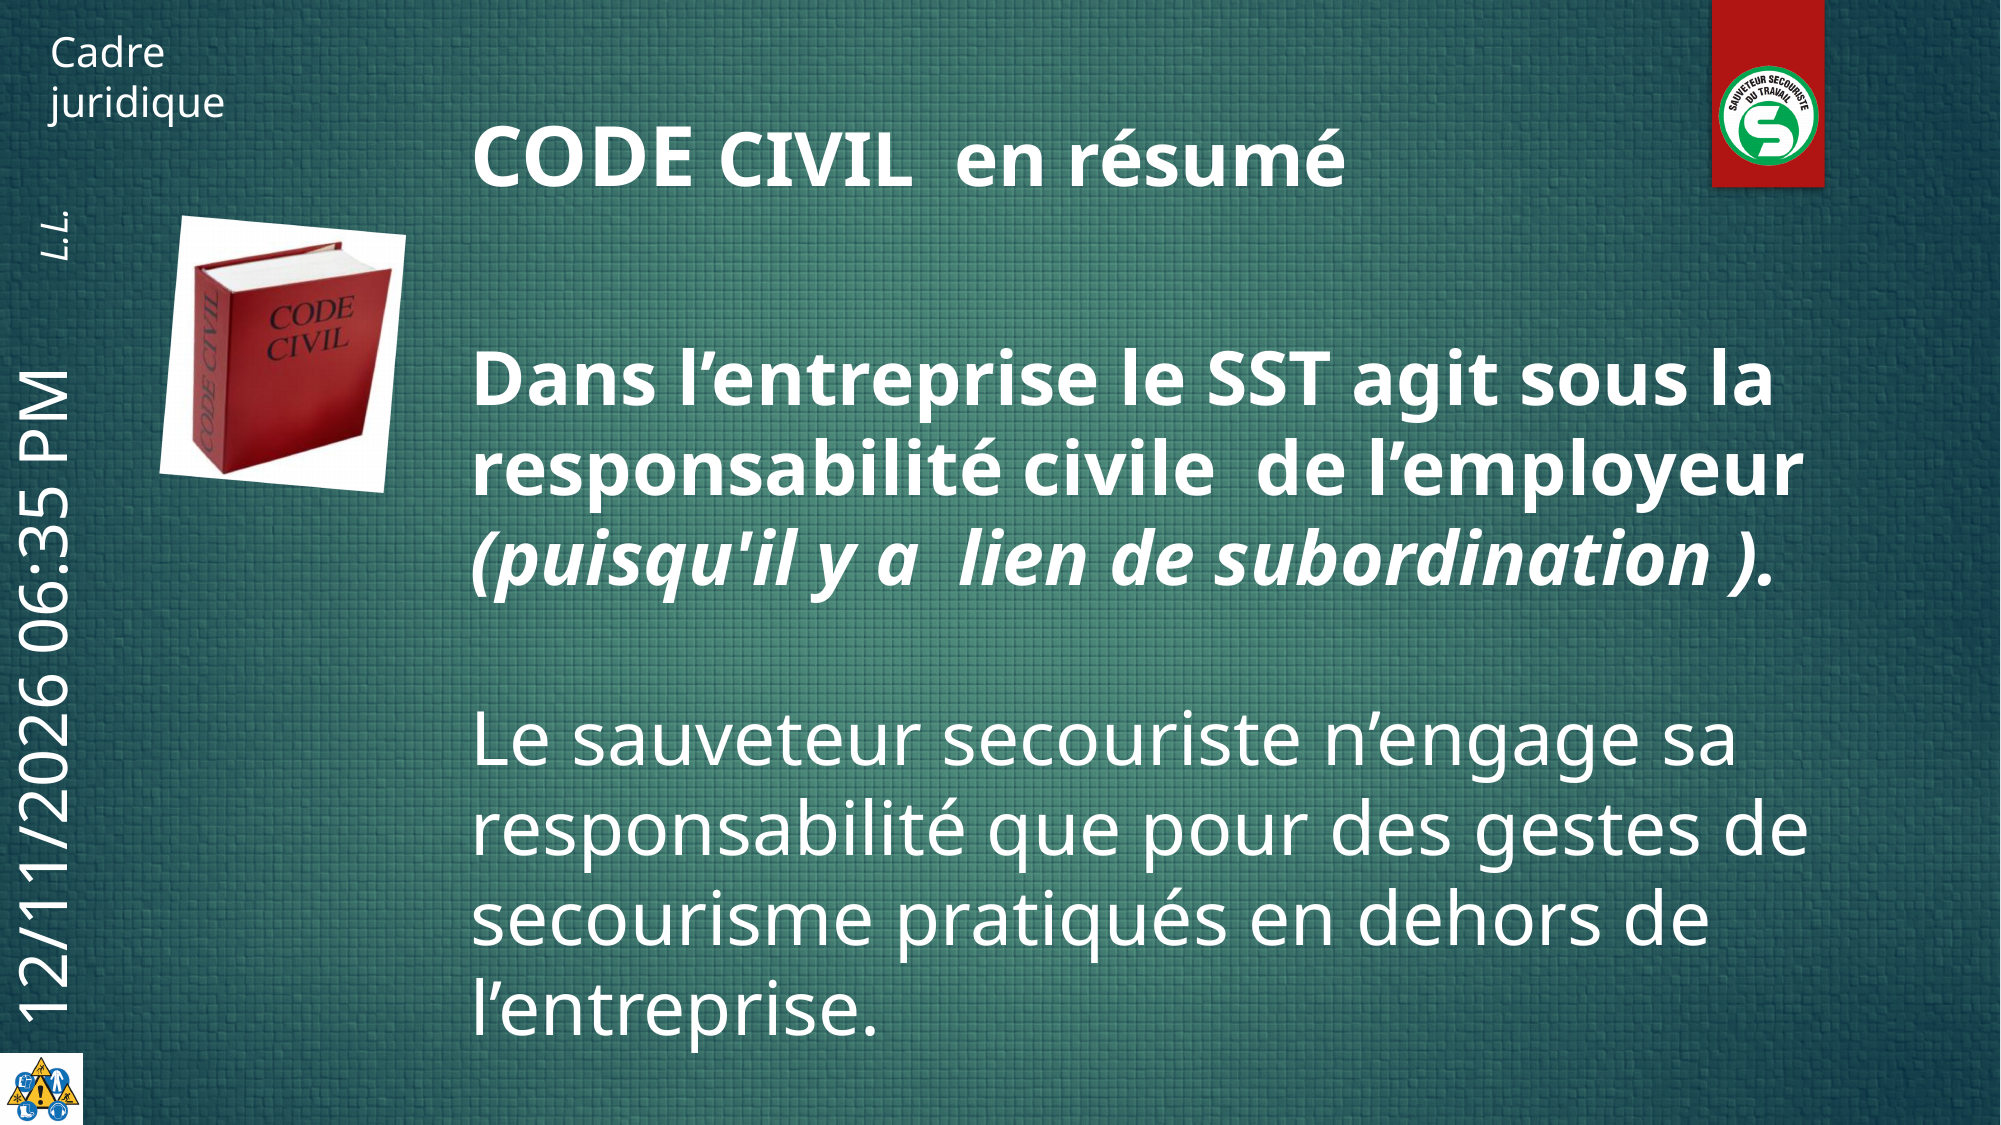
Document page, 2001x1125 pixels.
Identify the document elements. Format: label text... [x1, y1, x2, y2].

text_box CODE CIVIL en résumé Dans l’entreprise le SST agit sous la responsabilité civile de l’employeur (puisqu'il y a lien de subordination ). Le sauveteur secouriste n’engage sa responsabilité que pour des gestes de secourisme pratiqués en dehors de l’entreprise. [455, 95, 1924, 1058]
picture [160, 216, 406, 492]
picture [0, 1053, 83, 1125]
text_box Cadre juridique [23, 18, 265, 134]
picture [1718, 65, 1819, 95]
